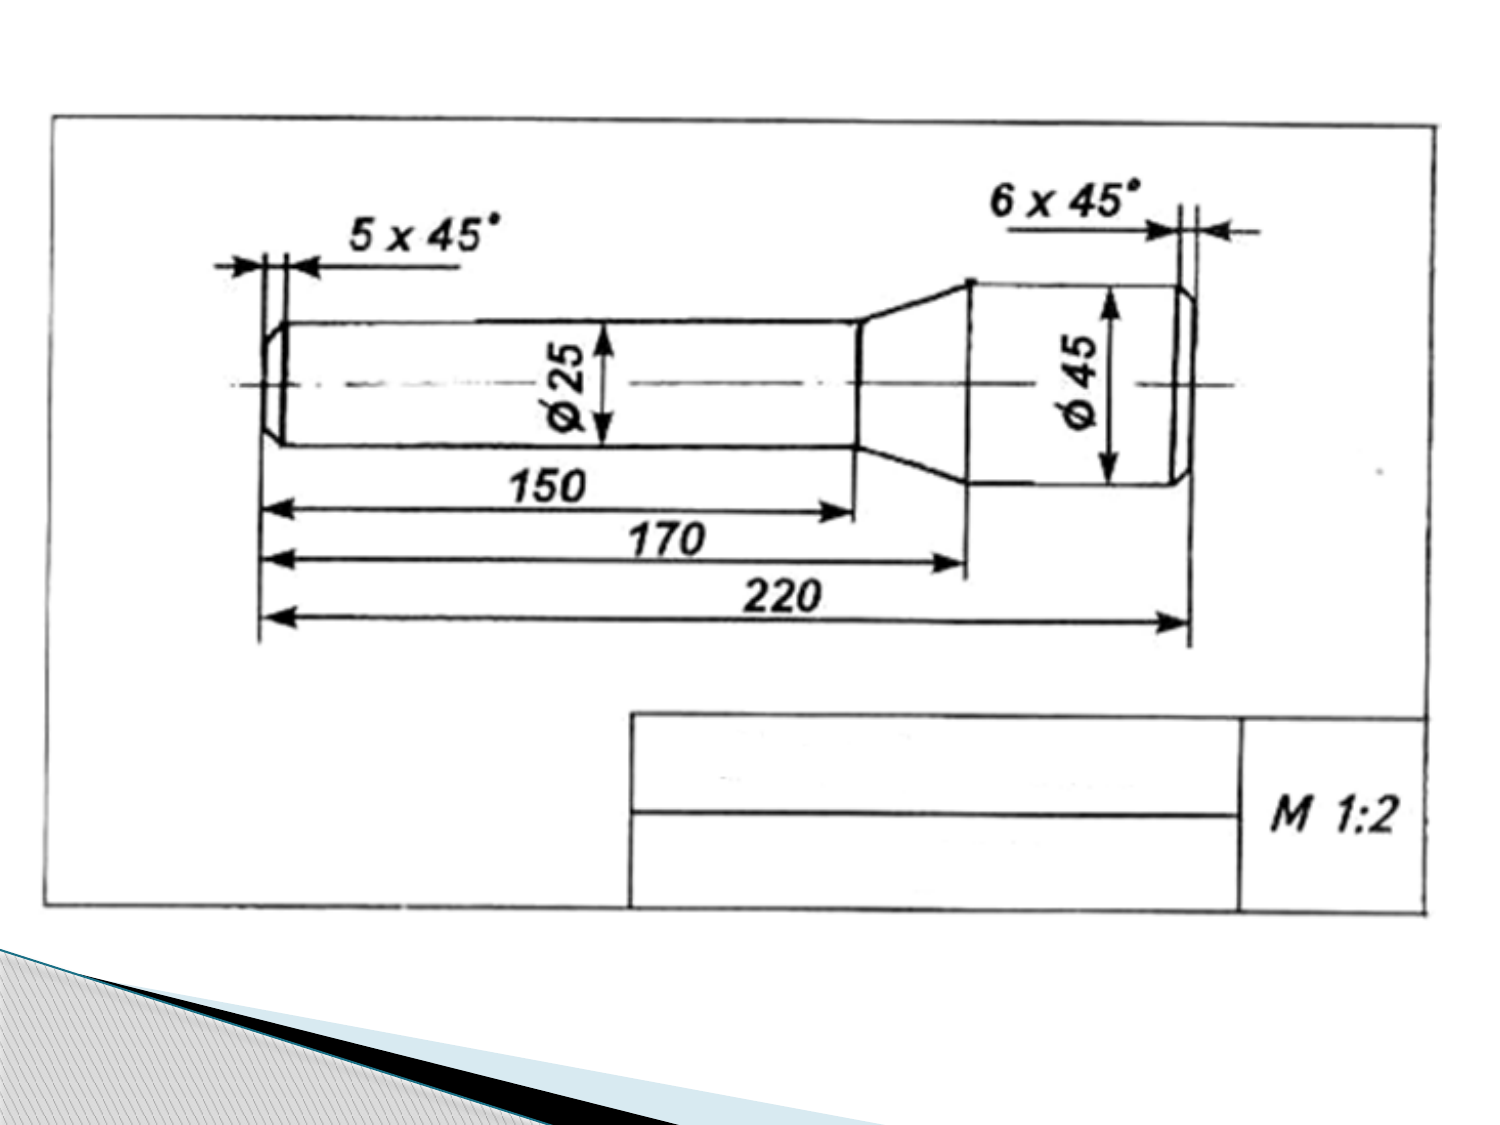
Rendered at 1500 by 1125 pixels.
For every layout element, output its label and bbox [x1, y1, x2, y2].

picture [29, 101, 1443, 929]
